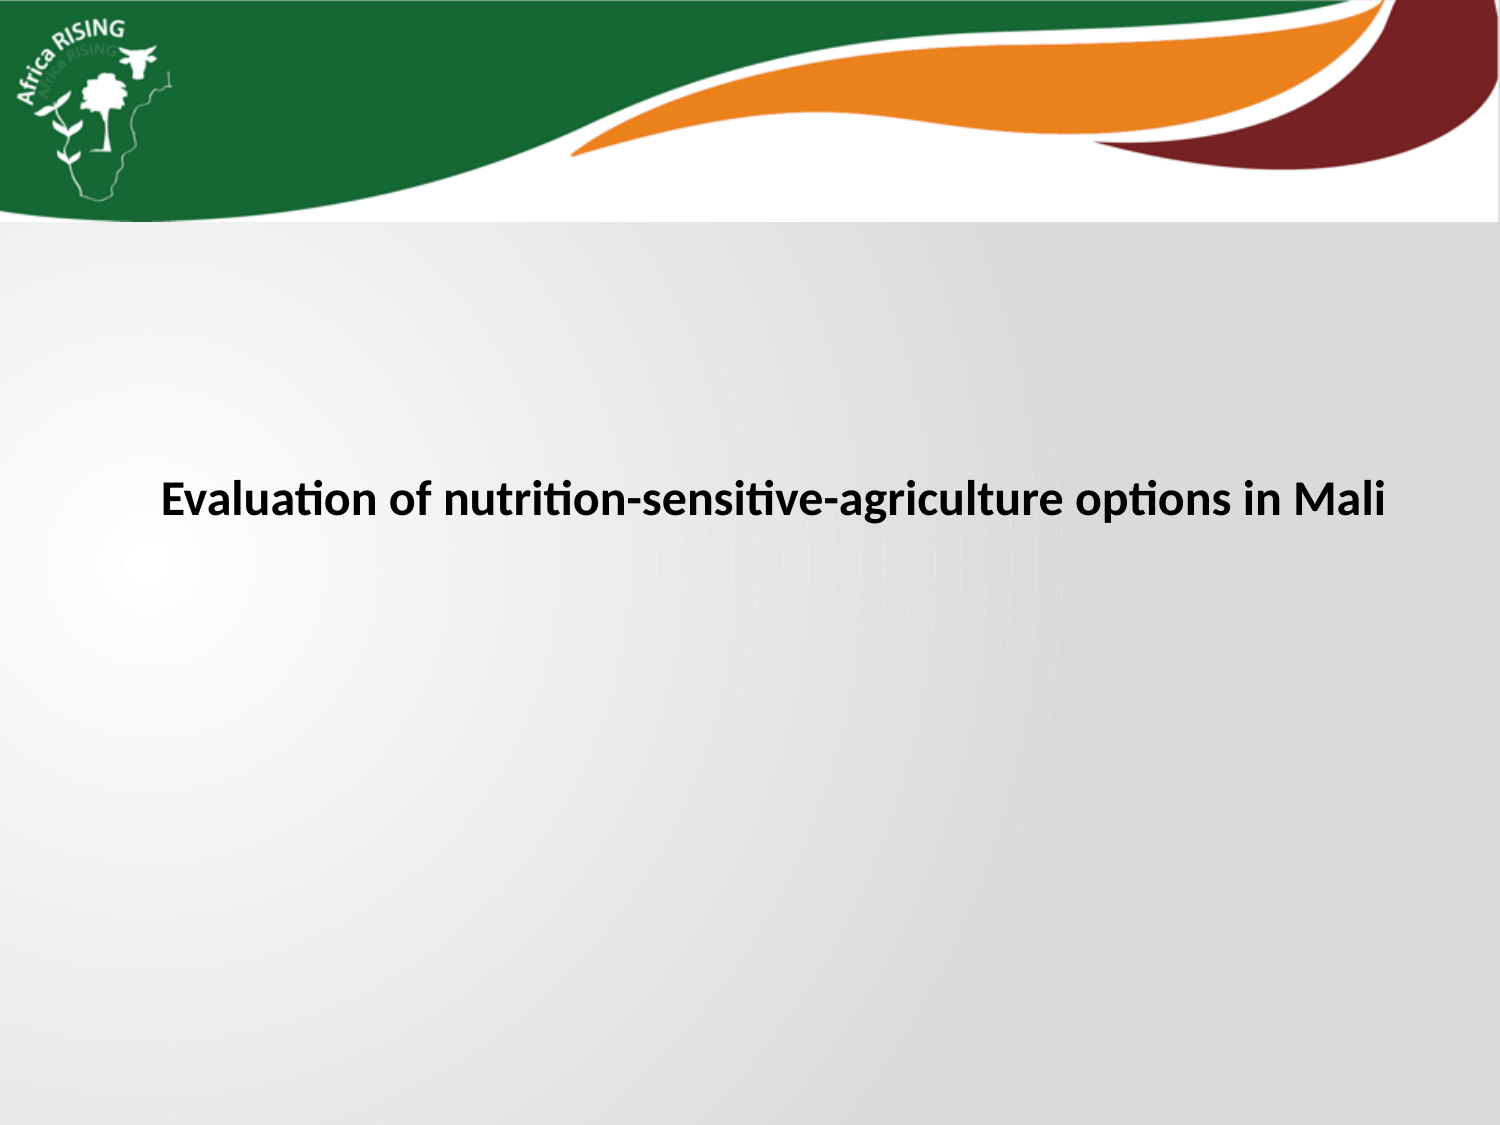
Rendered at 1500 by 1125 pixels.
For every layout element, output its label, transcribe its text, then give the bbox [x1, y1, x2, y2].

picture [0, 0, 1499, 222]
text_box Evaluation of nutrition-sensitive-agriculture options in Mali [26, 437, 1500, 625]
